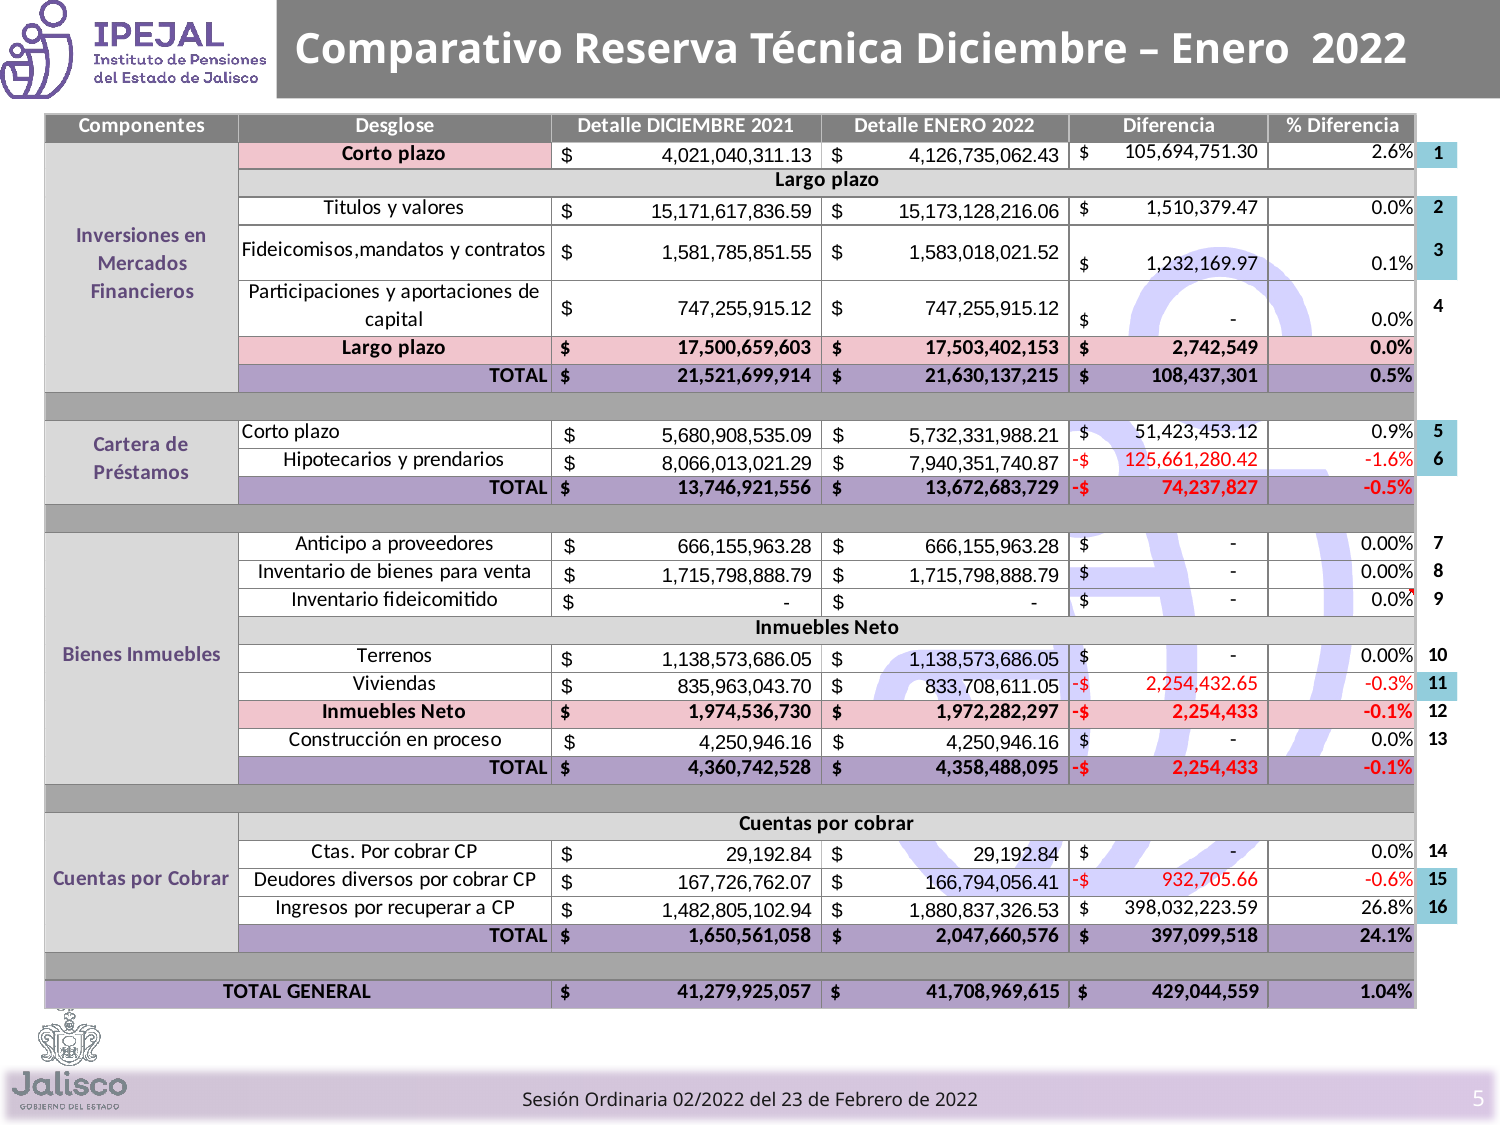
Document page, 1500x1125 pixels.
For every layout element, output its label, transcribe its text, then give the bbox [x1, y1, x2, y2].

picture [0, 0, 266, 99]
footer Sesión Ordinaria 02/2022 del 23 de Febrero de 2022 [471, 1081, 1029, 1116]
picture [0, 113, 1459, 1120]
slide_number 5 [1149, 1069, 1500, 1125]
title Comparativo Reserva Técnica Diciembre – Enero 2022 [277, 1, 1425, 99]
